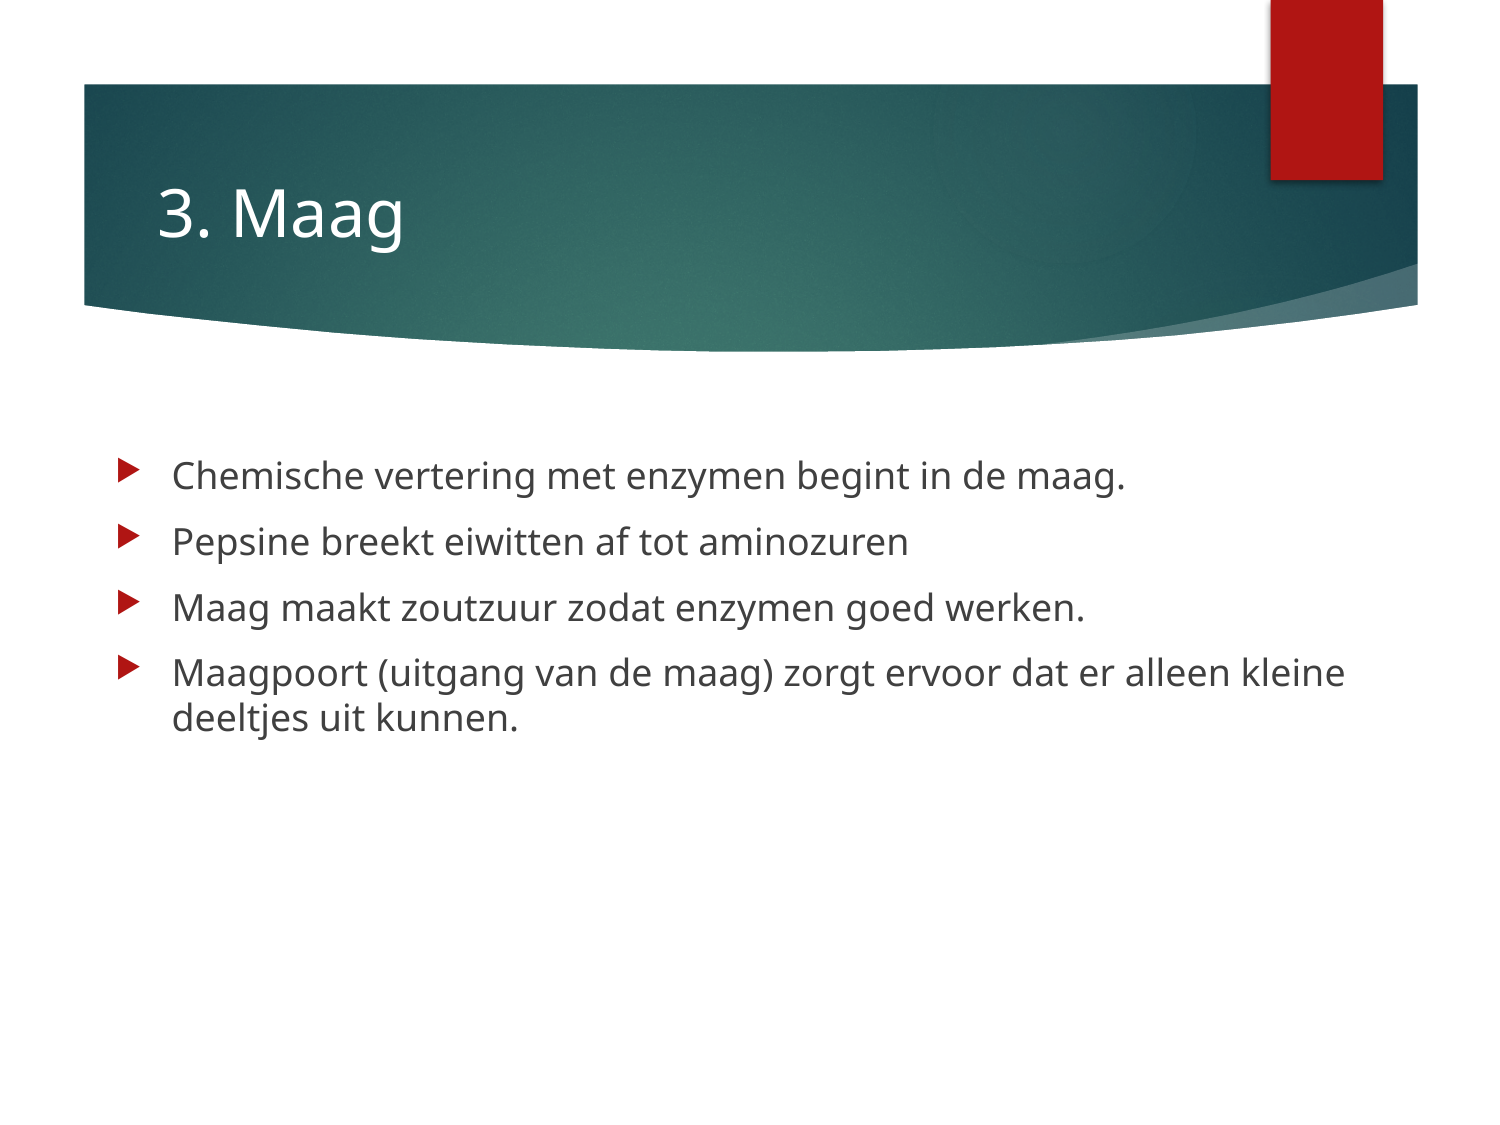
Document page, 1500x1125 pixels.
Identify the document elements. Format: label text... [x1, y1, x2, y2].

title 3. Maag [142, 152, 1183, 269]
list Chemische vertering met enzymen begint in de maag. Pepsine breekt eiwitten af tot aminozuren Maag maakt zoutzuur zodat enzymen goed werken. Maagpoort (uitgang van de maag) zorgt ervoor dat er alleen kleine deeltjes uit kunnen. [100, 444, 1451, 1125]
